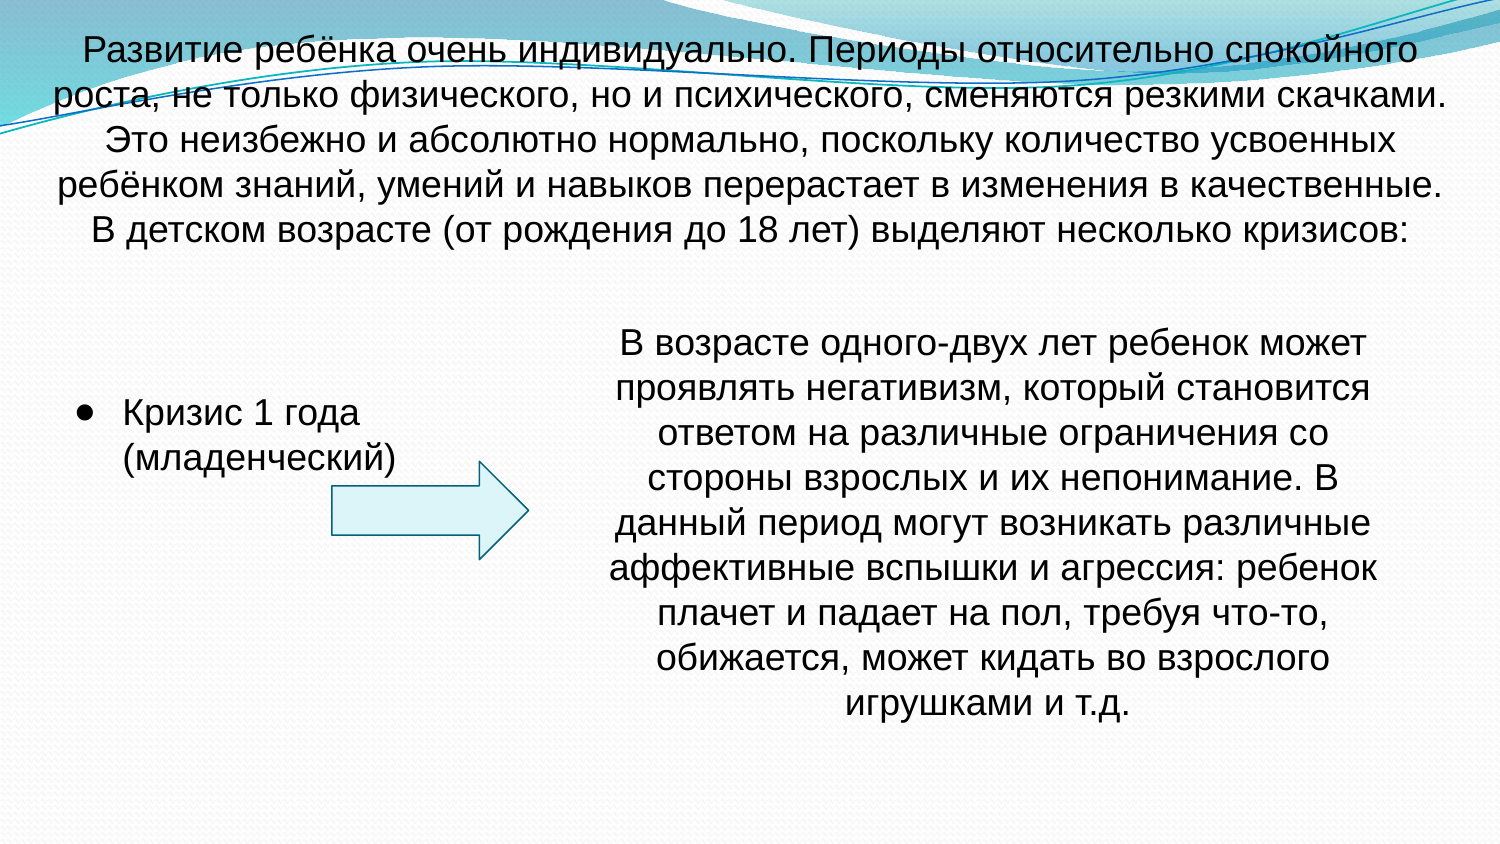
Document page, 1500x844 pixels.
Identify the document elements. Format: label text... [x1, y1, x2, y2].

text_box Кризис 1 года (младенческий) [32, 372, 525, 795]
text_box Развитие ребёнка очень индивидуально. Периоды относительно спокойного роста, не только физического, но и психического, сменяются резкими скачками. Это неизбежно и абсолютно нормально, поскольку количество усвоенных ребёнком знаний, умений и навыков перерастает в изменения в качественные. В детском возрасте (от рождения до 18 лет) выделяют несколько кризисов: [16, 10, 1485, 201]
text_box В возрасте одного-двух лет ребенок может проявлять негативизм, который становится ответом на различные ограничения со стороны взрослых и их непонимание. В данный период могут возникать различные аффективные вспышки и агрессия: ребенок плачет и падает на пол, требуя что-то, обижается, может кидать во взрослого игрушками и т.д. [571, 303, 1416, 739]
text_box [331, 461, 529, 560]
